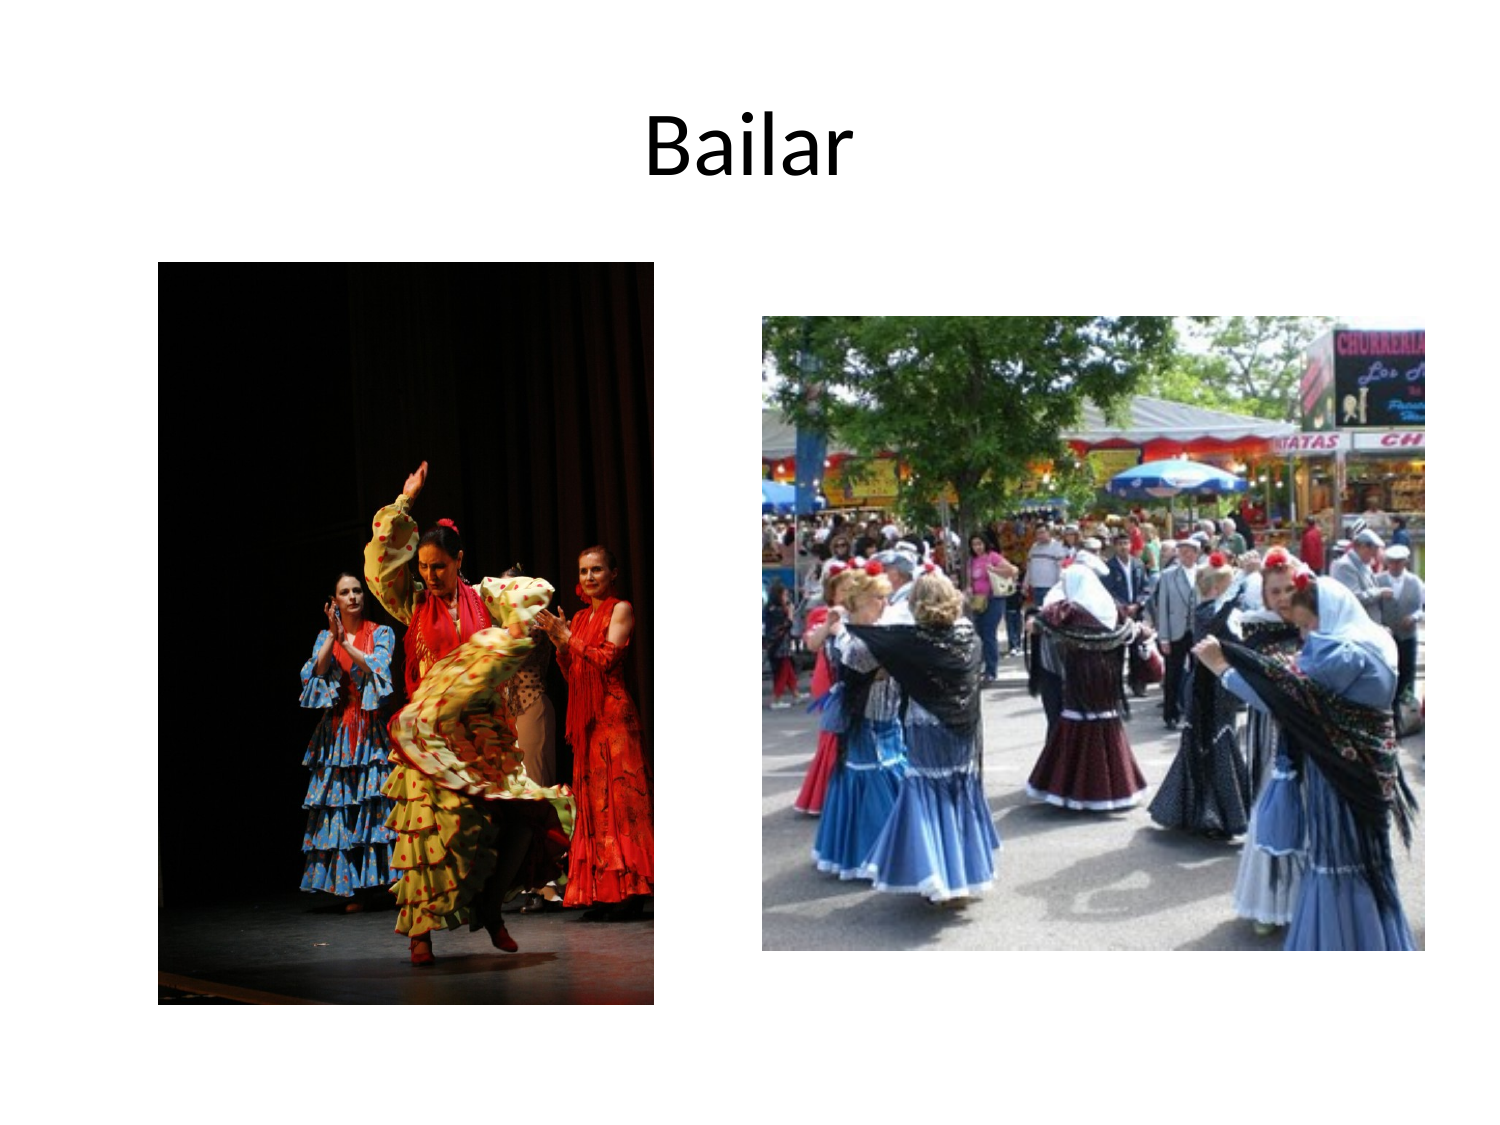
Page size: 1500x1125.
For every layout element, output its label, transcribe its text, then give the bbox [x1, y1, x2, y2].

title Bailar [75, 45, 1425, 233]
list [74, 262, 738, 1006]
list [762, 262, 1426, 1006]
